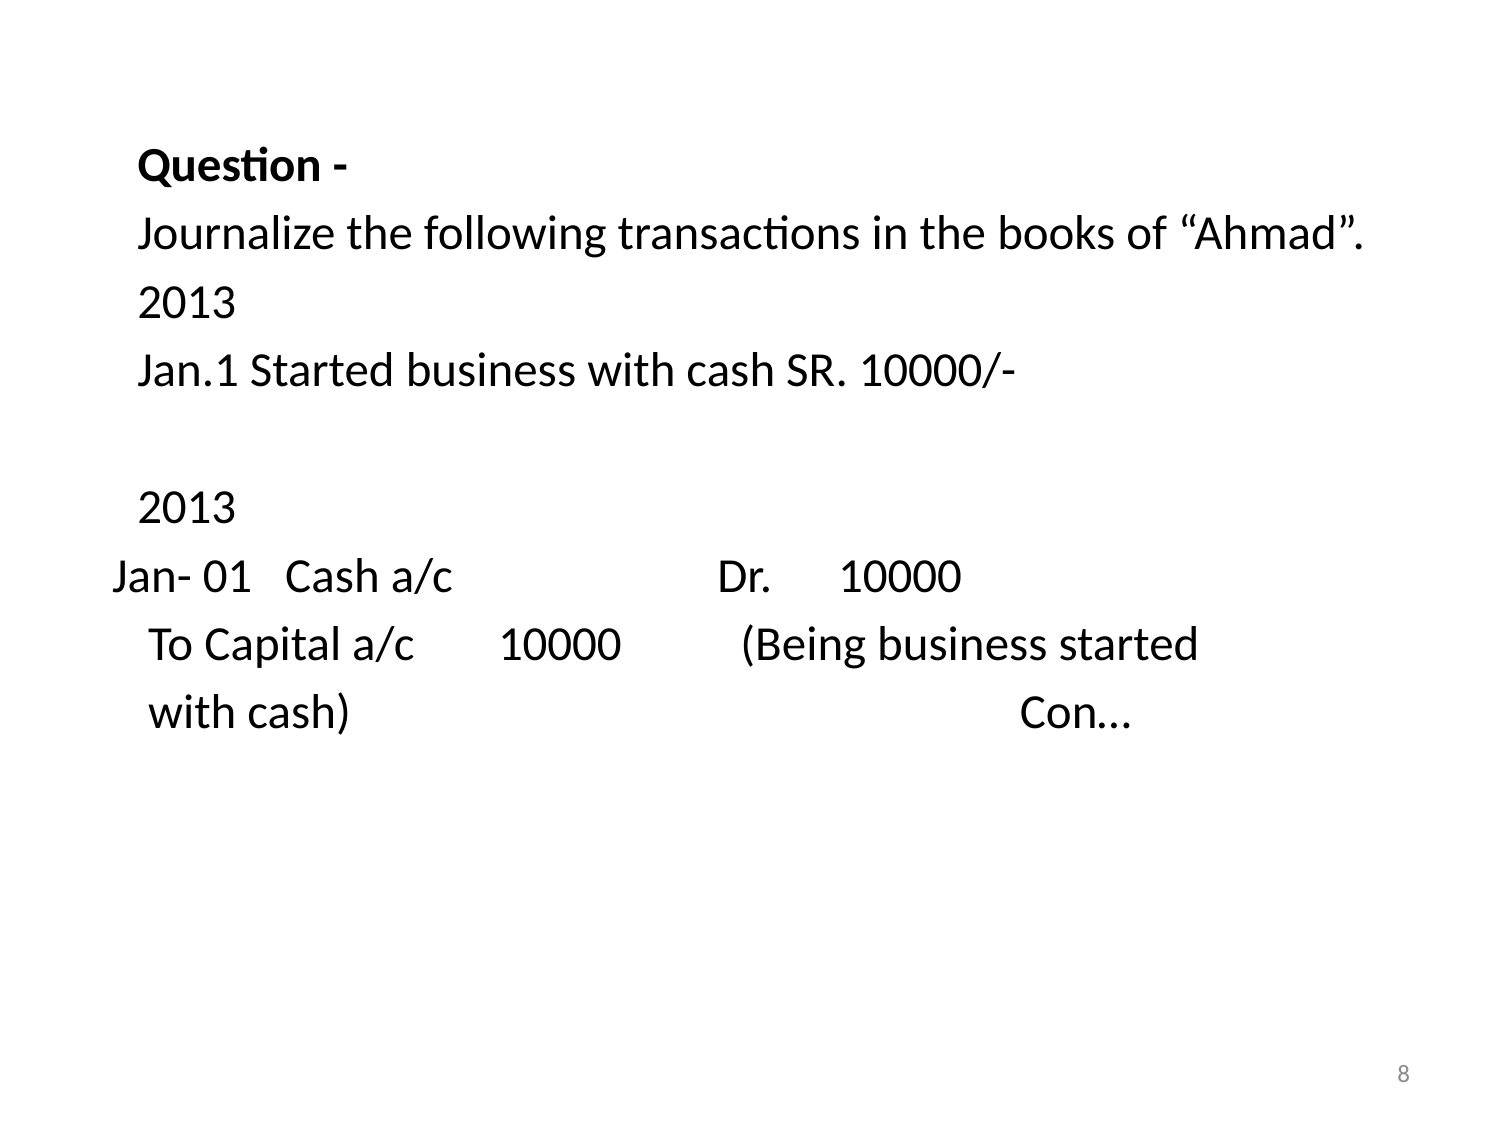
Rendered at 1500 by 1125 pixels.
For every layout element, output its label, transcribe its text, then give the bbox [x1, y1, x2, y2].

list Question - Journalize the following transactions in the books of “Ahmad”. 2013 Jan.1 Started business with cash SR. 10000/- 2013 Jan- 01 Cash a/c Dr. 10000 To Capital a/c 10000 (Being business started with cash) Con… [75, 125, 1425, 1005]
slide_number 8 [1074, 1042, 1425, 1103]
